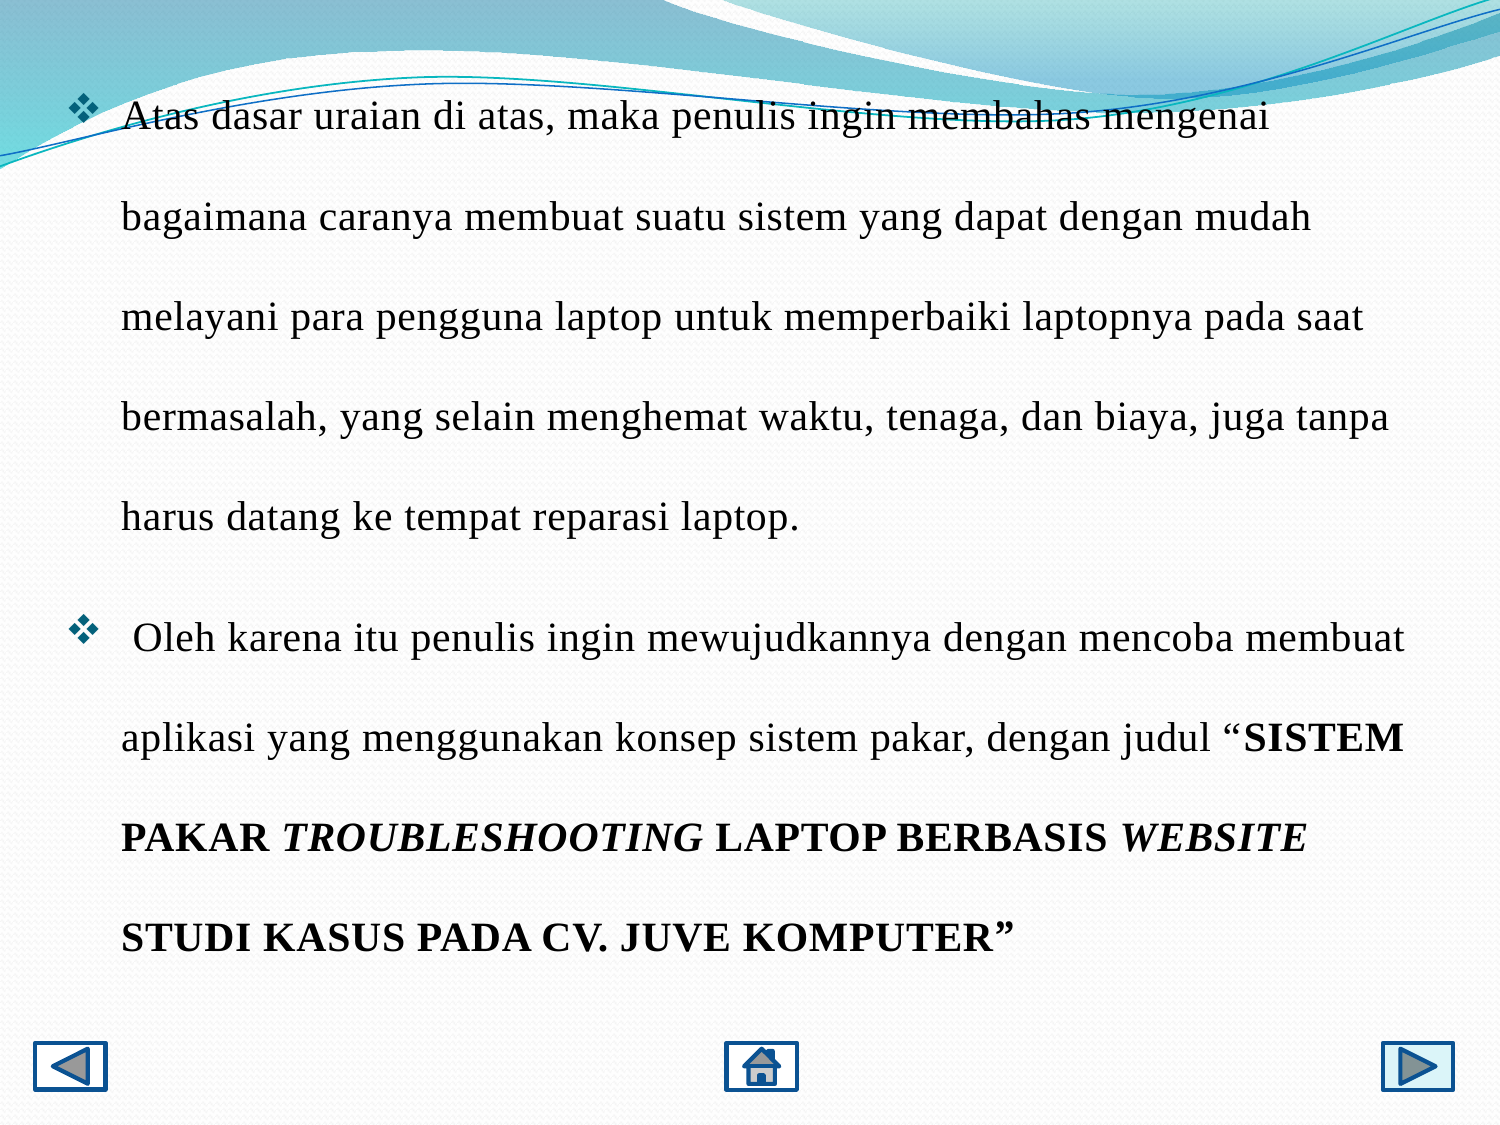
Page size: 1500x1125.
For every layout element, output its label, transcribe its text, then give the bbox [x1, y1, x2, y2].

text_box [1381, 1041, 1455, 1092]
text_box [724, 1041, 799, 1092]
text_box Atas dasar uraian di atas, maka penulis ingin membahas mengenai bagaimana caranya membuat suatu sistem yang dapat dengan mudah melayani para pengguna laptop untuk memperbaiki laptopnya pada saat bermasalah, yang selain menghemat waktu, tenaga, dan biaya, juga tanpa harus datang ke tempat reparasi laptop. Oleh karena itu penulis ingin mewujudkannya dengan mencoba membuat aplikasi yang menggunakan konsep sistem pakar, dengan judul “SISTEM PAKAR TROUBLESHOOTING LAPTOP BERBASIS WEBSITE STUDI KASUS PADA CV. JUVE KOMPUTER” [49, 30, 1454, 1012]
text_box [33, 1041, 108, 1092]
